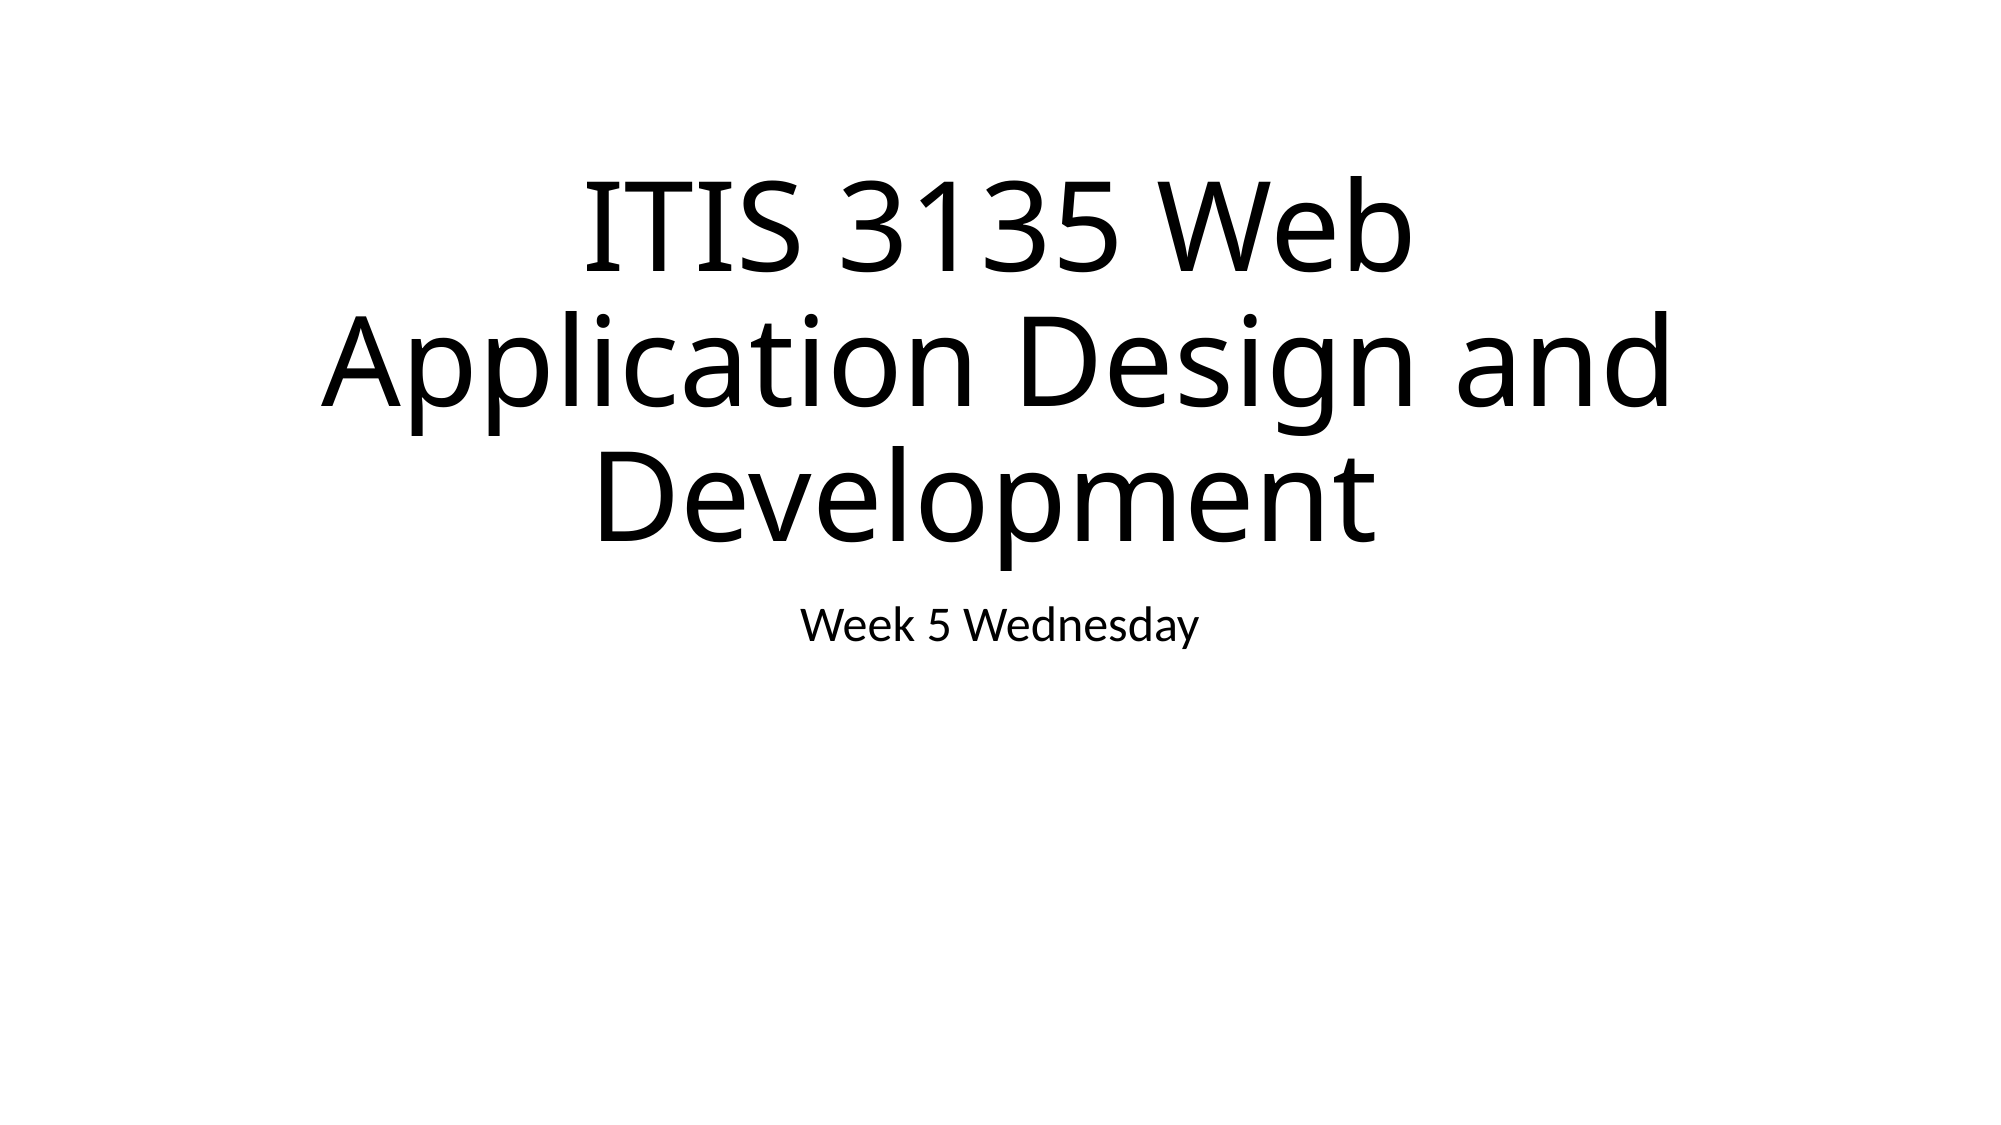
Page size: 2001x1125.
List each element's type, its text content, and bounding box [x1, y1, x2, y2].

title ITIS 3135 Web Application Design and Development [249, 184, 1750, 576]
subtitle Week 5 Wednesday [249, 590, 1750, 863]
